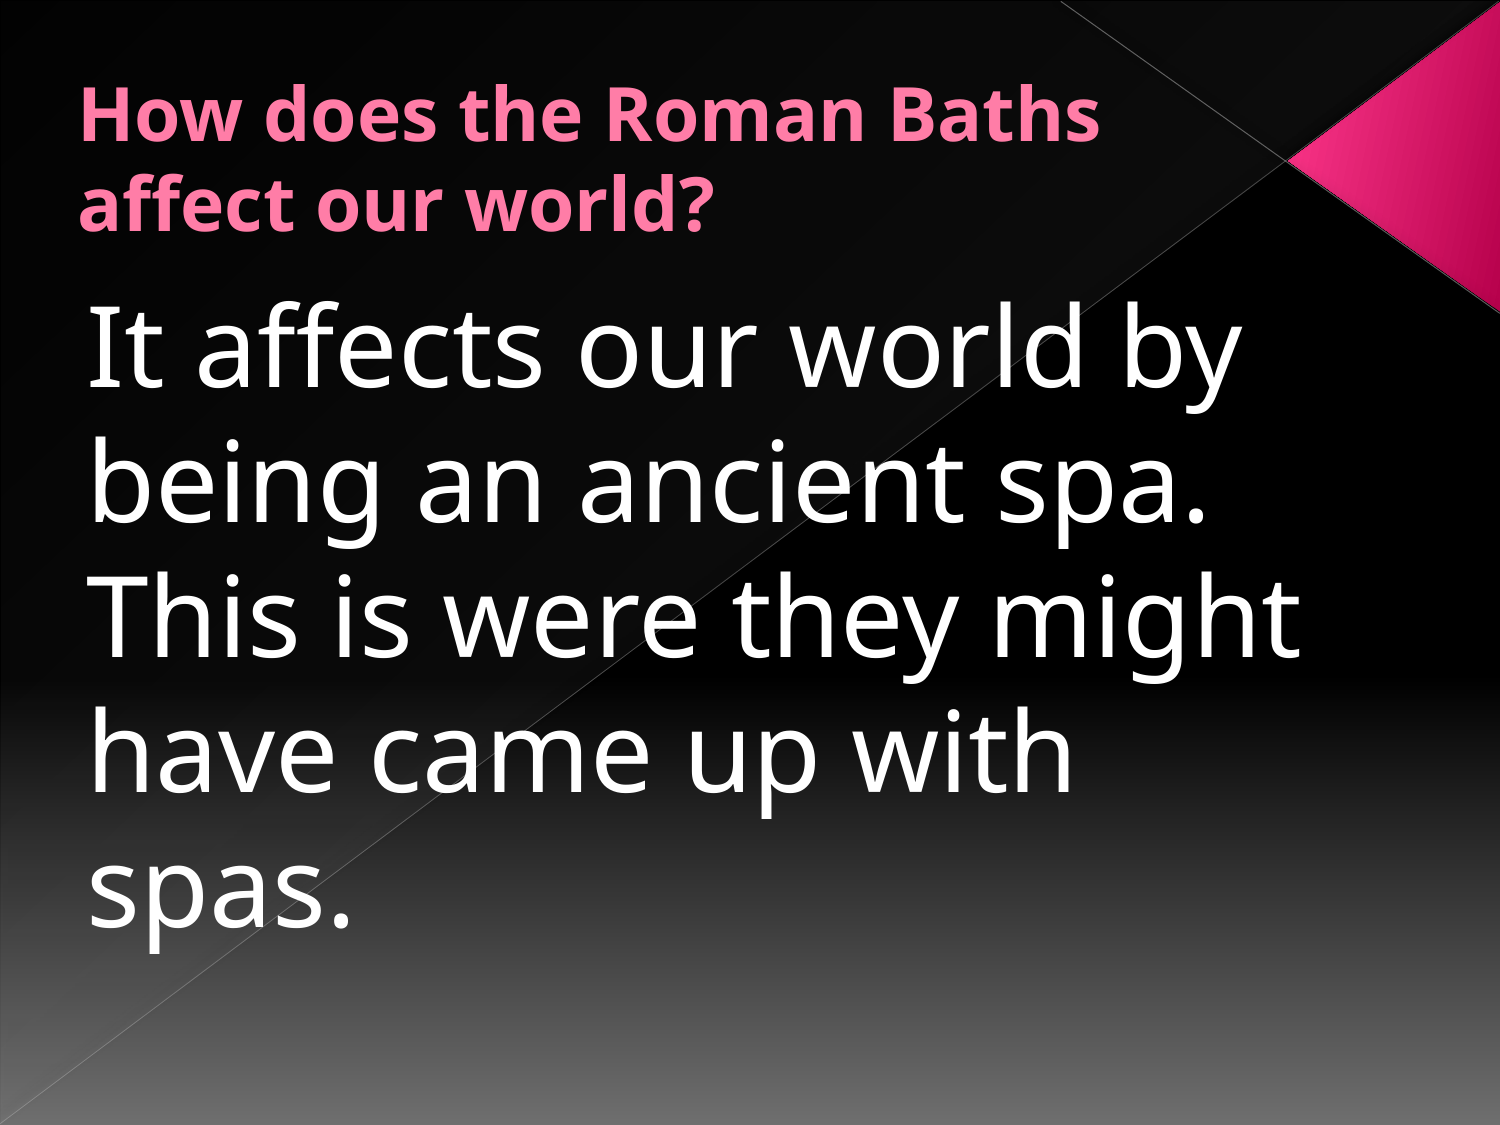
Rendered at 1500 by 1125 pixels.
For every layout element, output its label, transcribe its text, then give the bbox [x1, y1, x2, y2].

list It affects our world by being an ancient spa. This is were they might have came up with spas. [62, 267, 1338, 643]
title How does the Roman Baths affect our world? [62, 44, 1250, 267]
